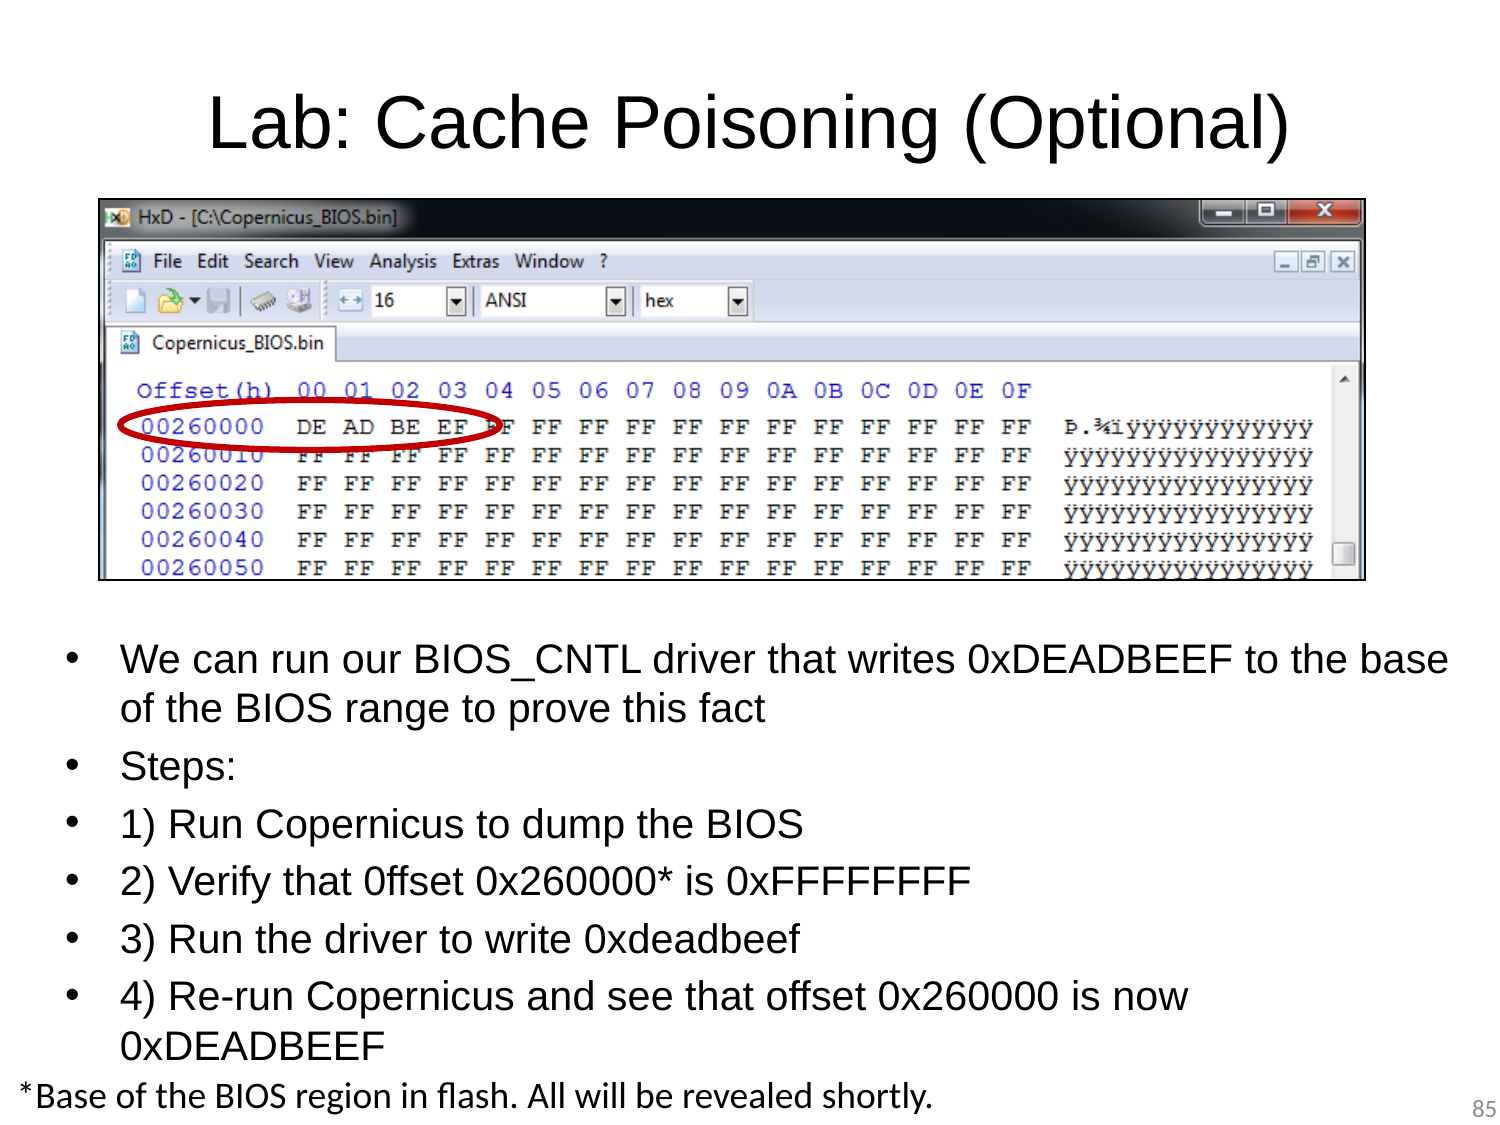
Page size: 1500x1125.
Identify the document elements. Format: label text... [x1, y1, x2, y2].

text_box *Base of the BIOS region in flash. All will be revealed shortly. [1, 1063, 951, 1124]
picture [99, 199, 1365, 580]
title Lab: Cache Poisoning (Optional) [75, 24, 1425, 213]
list We can run our BIOS_CNTL driver that writes 0xDEADBEEF to the base of the BIOS range to prove this fact Steps: 1) Run Copernicus to dump the BIOS 2) Verify that 0ffset 0x260000* is 0xFFFFFFFF 3) Run the driver to write 0xdeadbeef 4) Re-run Copernicus and see that offset 0x260000 is now 0xDEADBEEF [50, 624, 1475, 1076]
slide_number 85 [1162, 1077, 1500, 1125]
